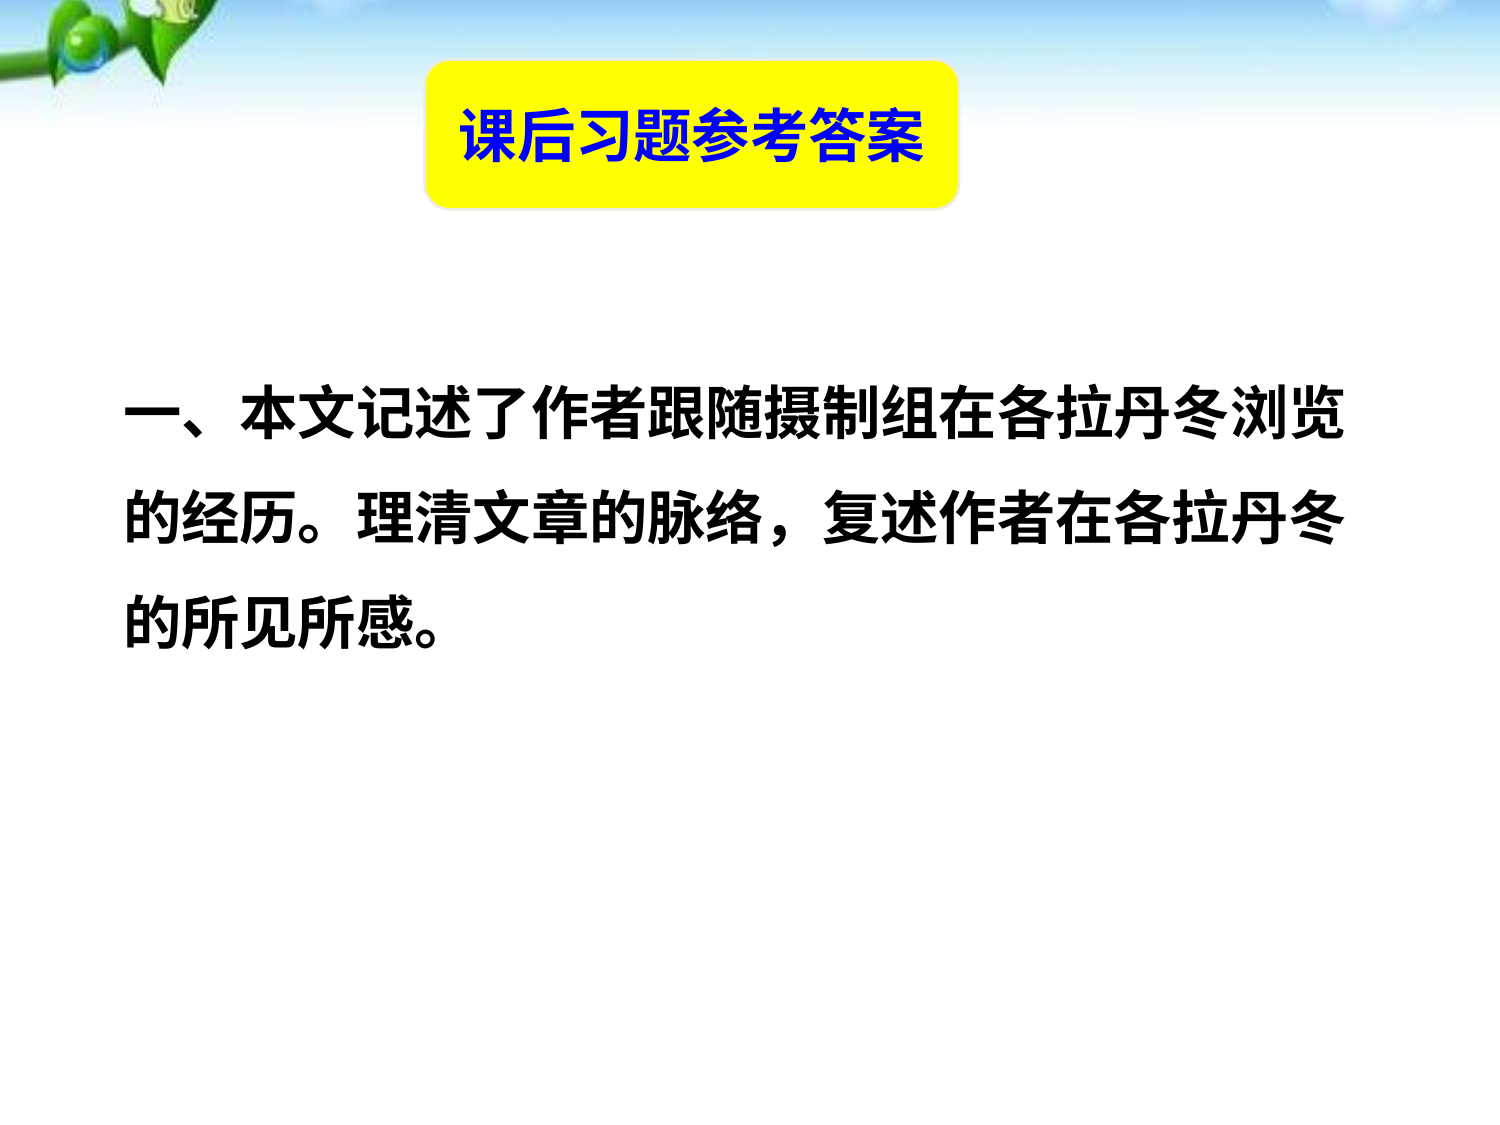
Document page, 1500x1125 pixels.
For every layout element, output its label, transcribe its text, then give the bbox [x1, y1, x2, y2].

text_box 一、本文记述了作者跟随摄制组在各拉丹冬浏览的经历。理清文章的脉络，复述作者在各拉丹冬的所见所感。 [108, 334, 1408, 664]
text_box 课后习题参考答案 [423, 58, 960, 211]
picture [0, 0, 1500, 1125]
